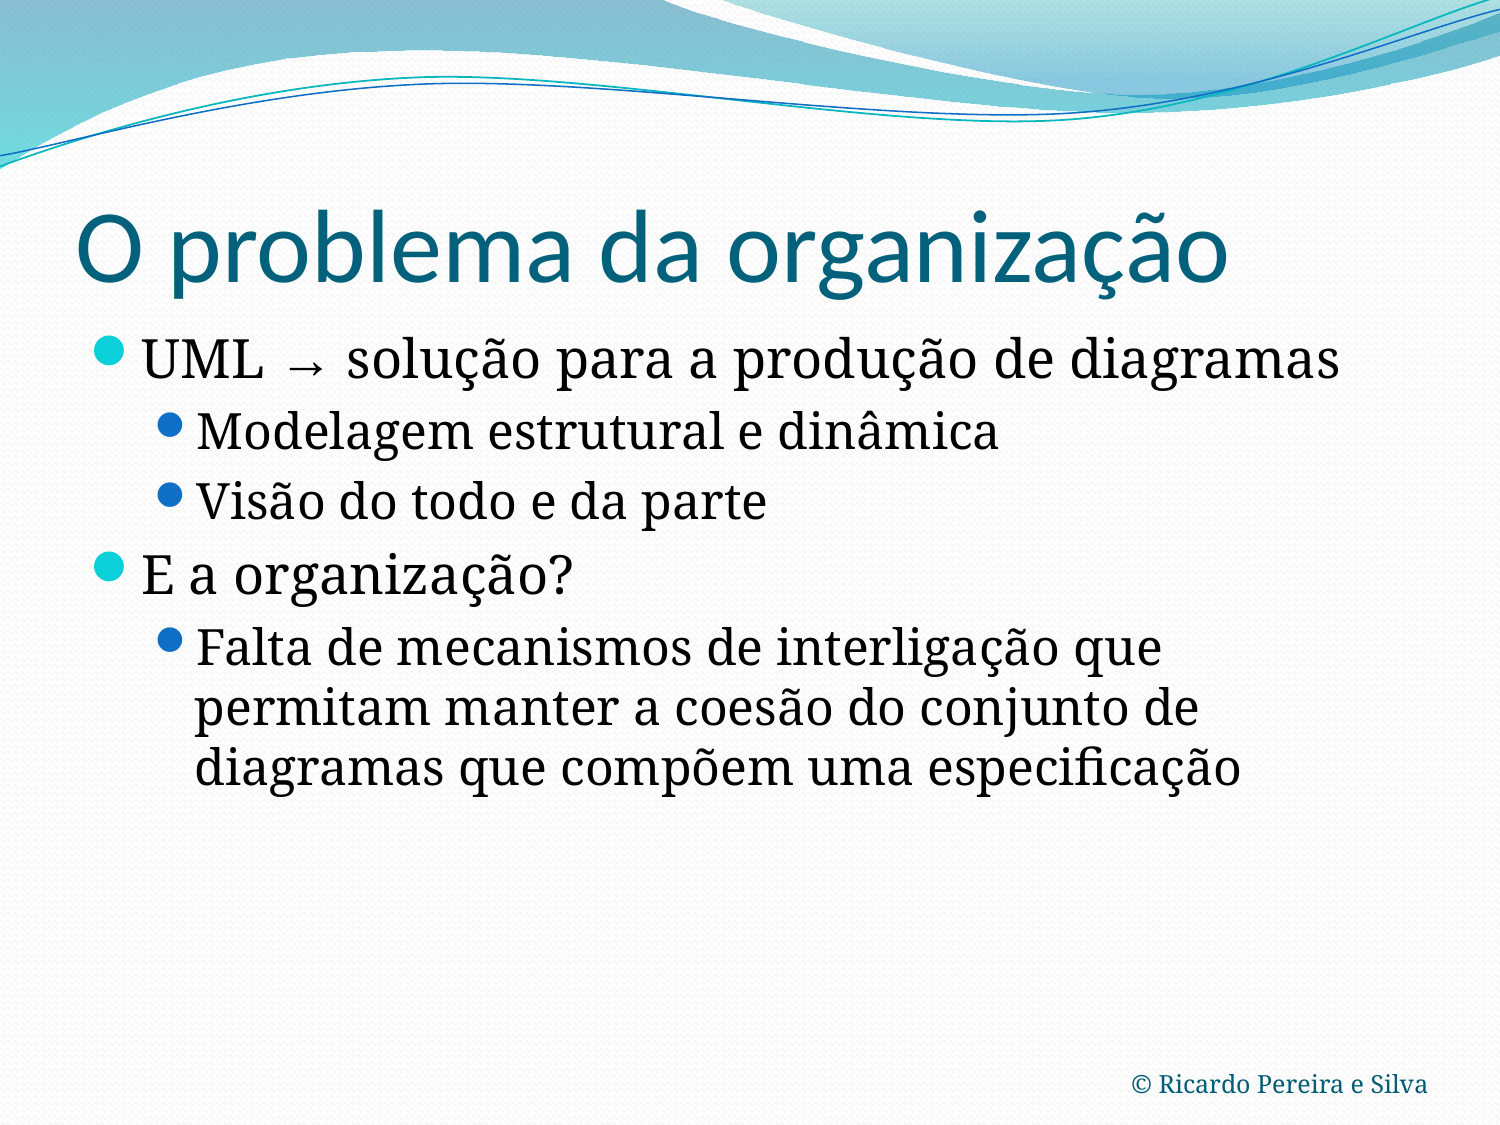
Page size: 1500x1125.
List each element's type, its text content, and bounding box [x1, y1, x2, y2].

list UML → solução para a produção de diagramas Modelagem estrutural e dinâmica Visão do todo e da parte E a organização? Falta de mecanismos de interligação que permitam manter a coesão do conjunto de diagramas que compõem uma especificação [75, 317, 1425, 1038]
footer © Ricardo Pereira e Silva [1101, 1042, 1429, 1103]
title O problema da organização [75, 115, 1425, 303]
